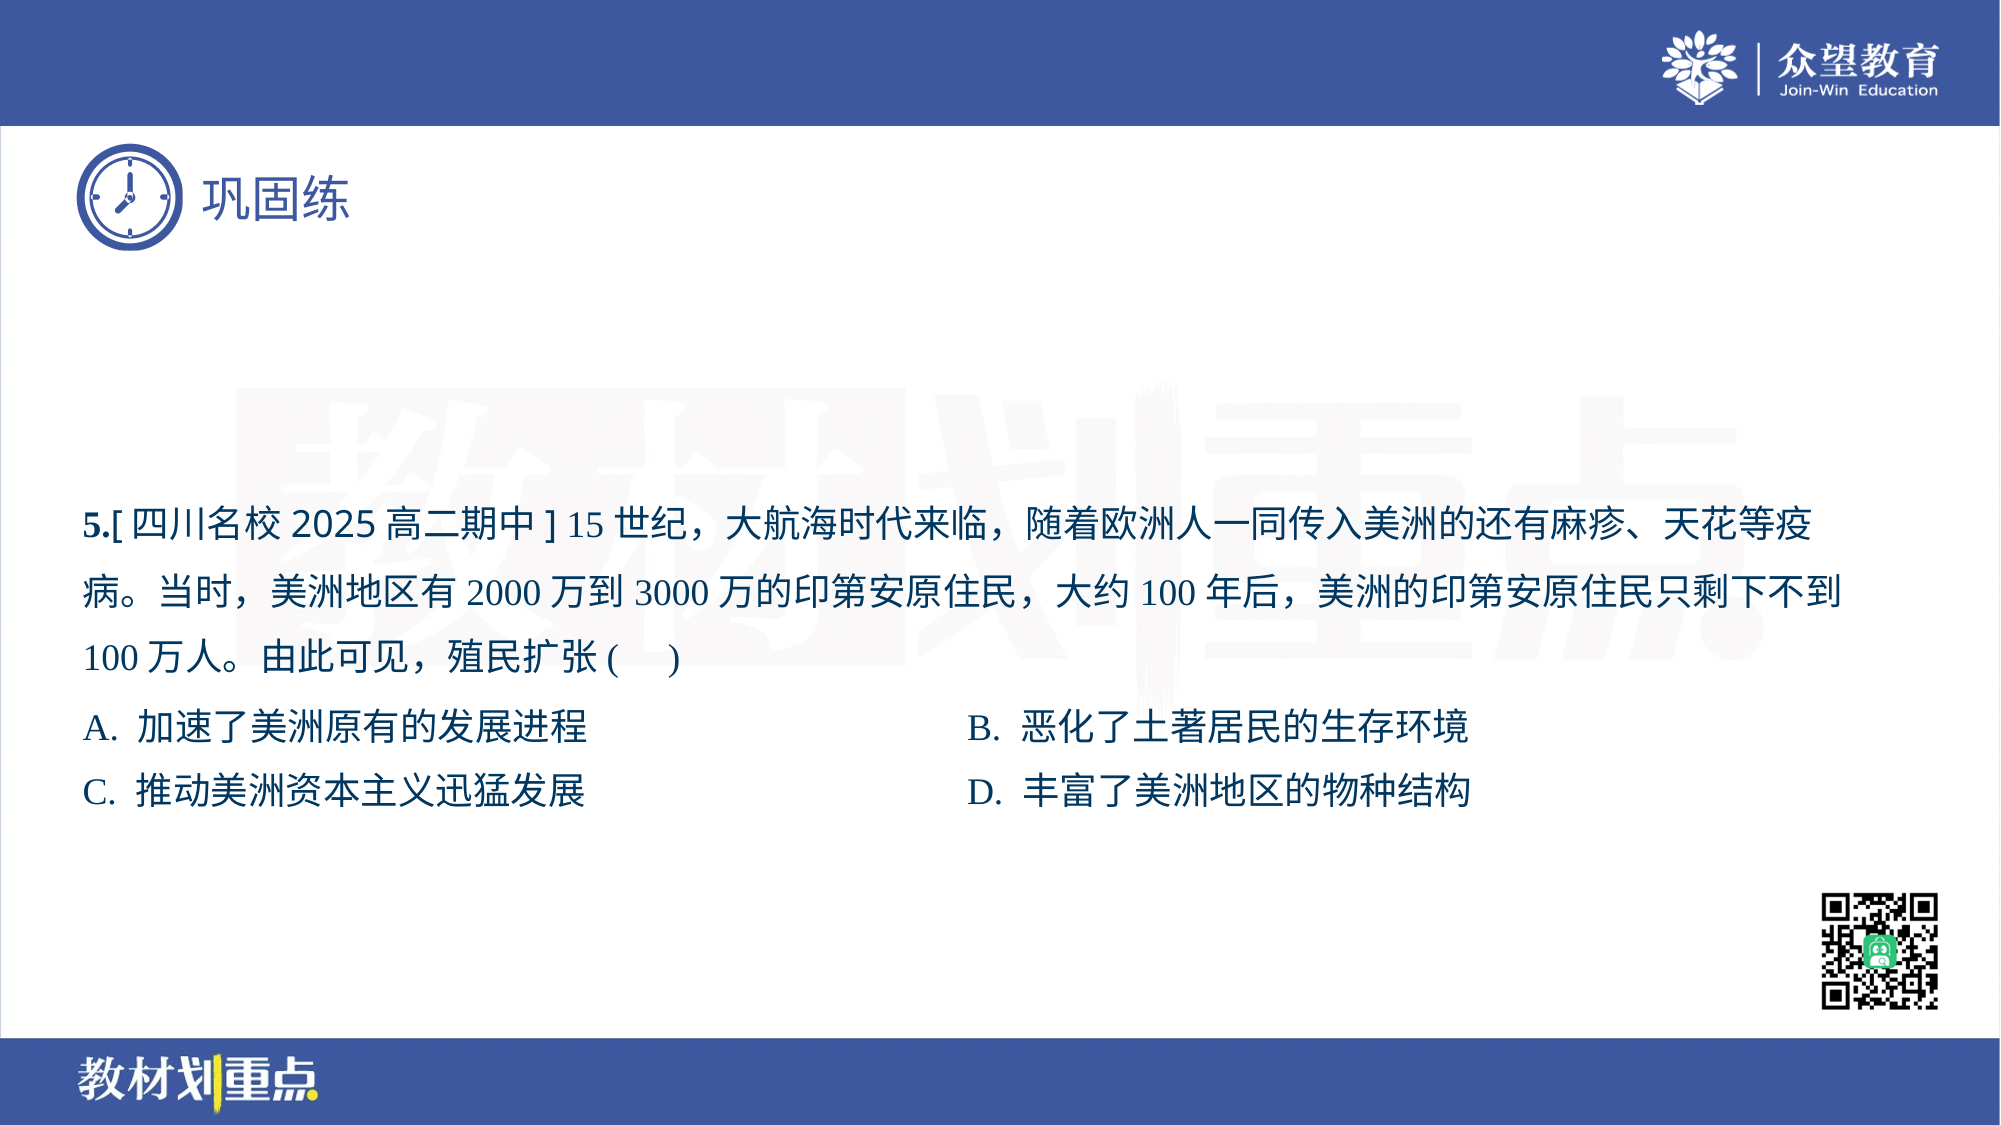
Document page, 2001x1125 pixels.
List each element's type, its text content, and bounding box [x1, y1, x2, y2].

picture [0, 0, 2000, 1125]
text_box A. 加速了美洲原有的发展进程 B. 恶化了土著居民的生存环境 C. 推动美洲资本主义迅猛发展 D. 丰富了美洲地区的物种结构 [82, 678, 1817, 806]
text_box 5.[四川名校2025高二期中] 15世纪，大航海时代来临，随着欧洲人一同传入美洲的还有麻疹、天花等疫 病。当时，美洲地区有2000万到3000万的印第安原住民，大约100年后，美洲的印第安原住民只剩下不到 100万人。由此可见，殖民扩张( ) [82, 475, 1817, 671]
